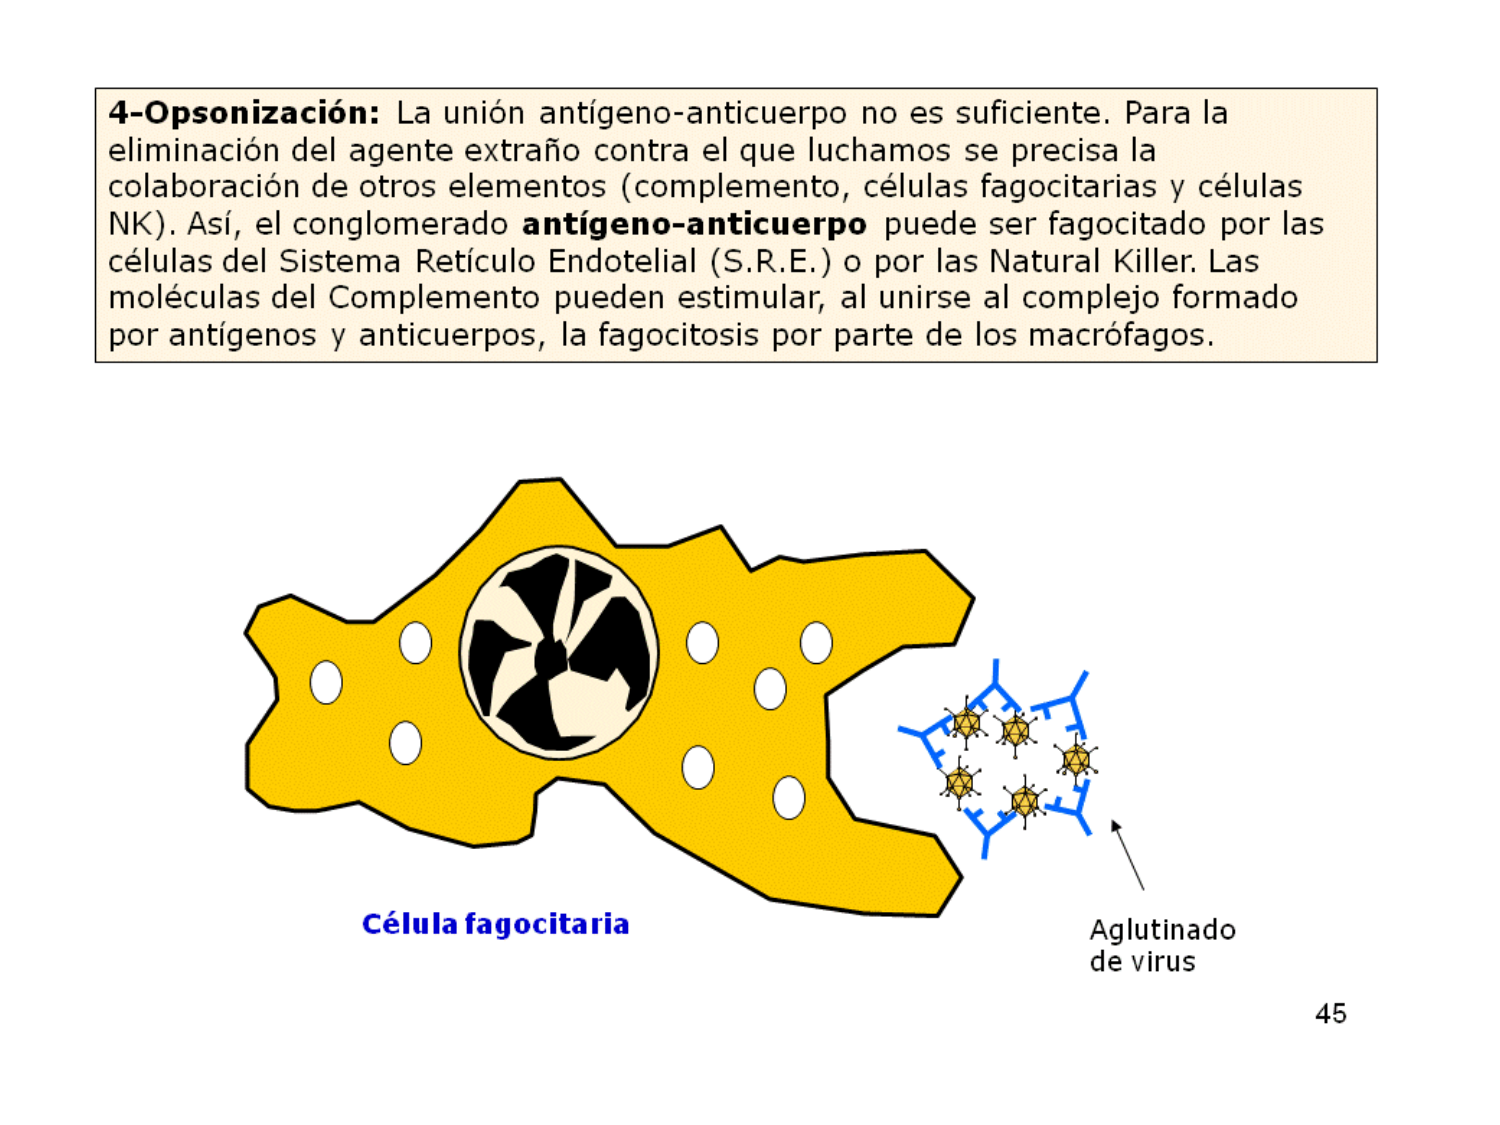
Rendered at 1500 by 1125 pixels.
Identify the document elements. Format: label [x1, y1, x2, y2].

picture [46, 46, 1430, 1085]
